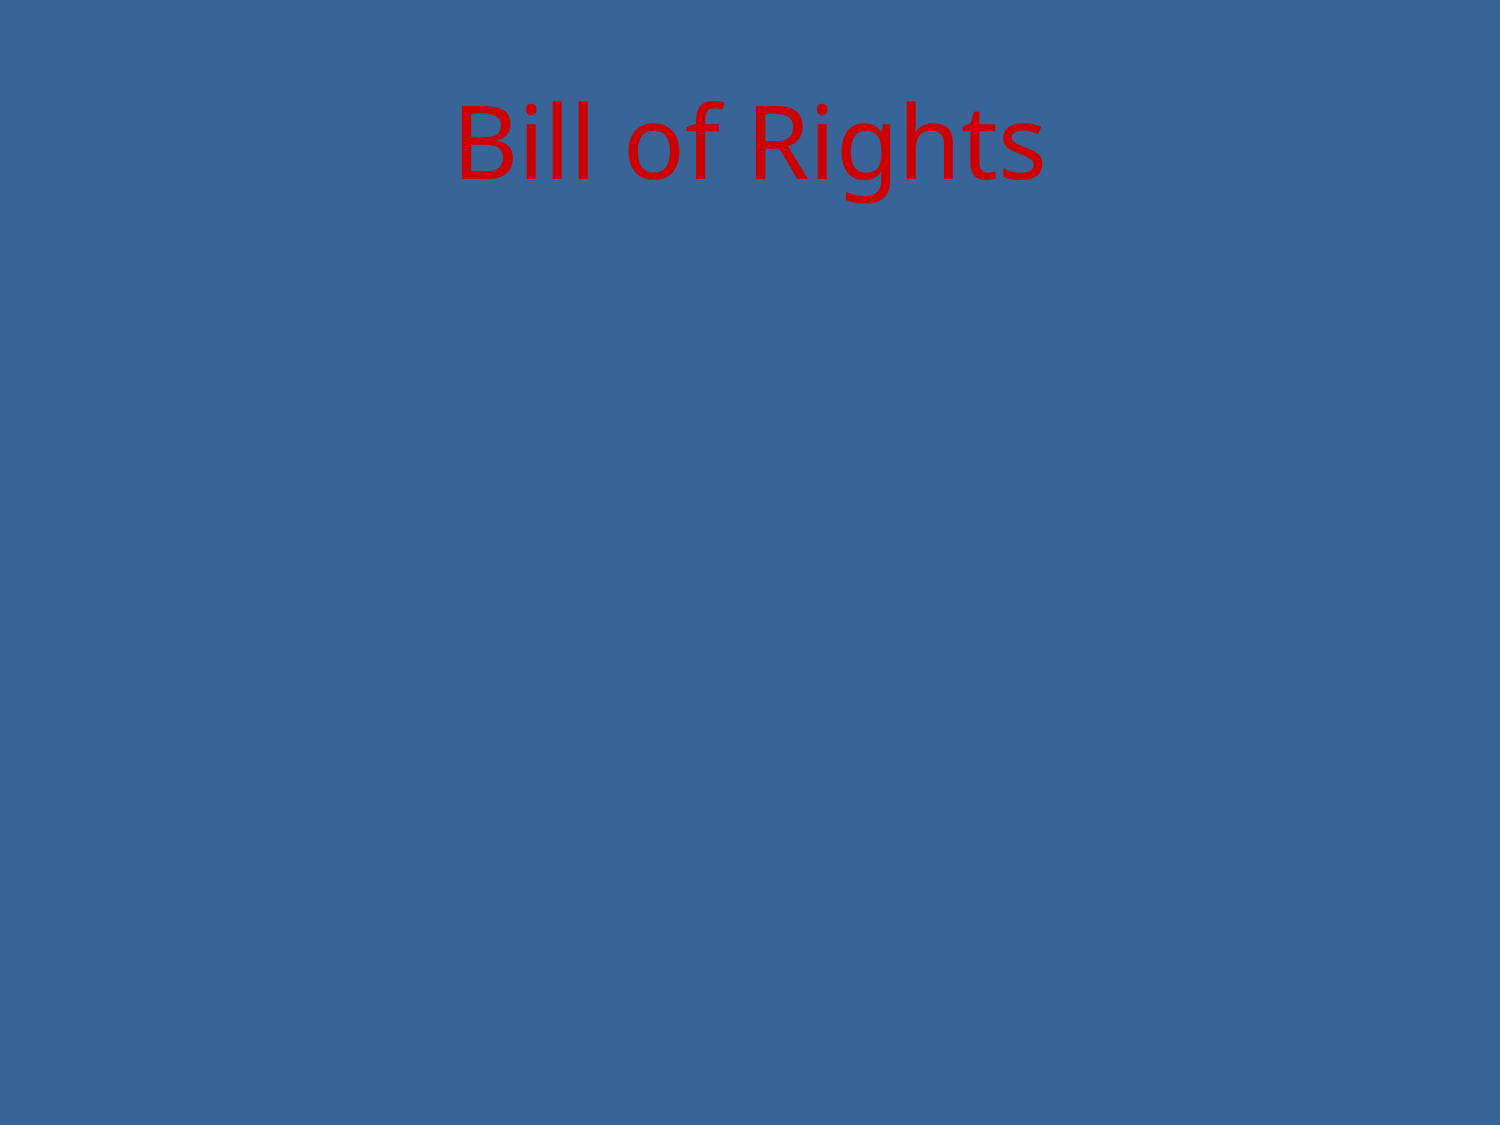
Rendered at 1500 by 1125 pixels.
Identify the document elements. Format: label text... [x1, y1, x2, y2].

title Bill of Rights [74, 44, 1426, 233]
